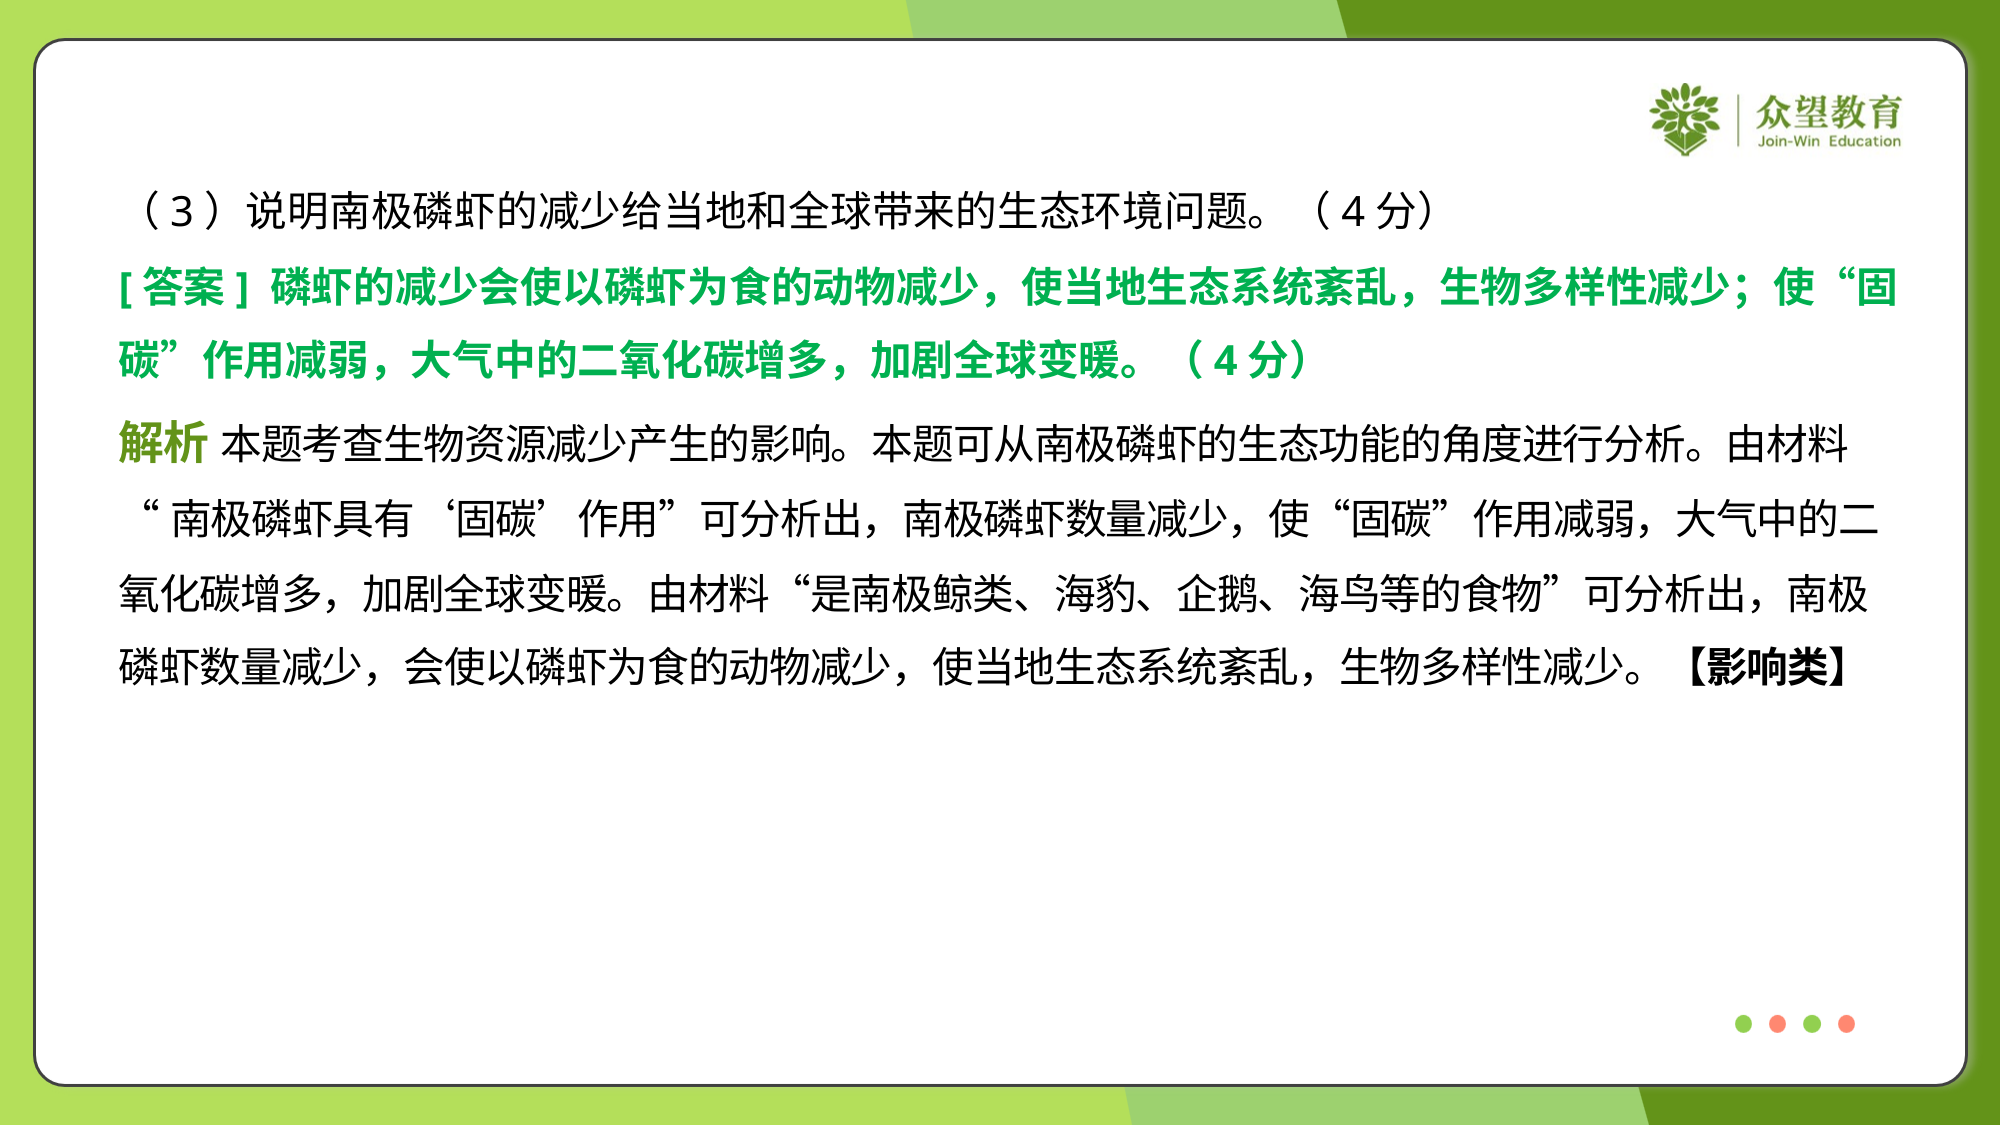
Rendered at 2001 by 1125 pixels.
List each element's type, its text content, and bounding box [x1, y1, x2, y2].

picture [0, 0, 2000, 1125]
text_box （3）说明南极磷虾的减少给当地和全球带来的生态环境问题。（4分） [118, 159, 1883, 227]
text_box 解析 本题考查生物资源减少产生的影响。本题可从南极磷虾的生态功能的角度进行分析。由材料 “南极磷虾具有‘固碳’作用”可分析出，南极磷虾数量减少，使“固碳”作用减弱，大气中的二 氧化碳增多，加剧全球变暖。由材料“是南极鲸类、海豹、企鹅、海鸟等的食物”可分析出，南极 磷虾数量减少，会使以磷虾为食的动物减少，使当地生态系统紊乱，生物多样性减少。【影响类】 [118, 391, 1883, 684]
text_box [答案] 磷虾的减少会使以磷虾为食的动物减少，使当地生态系统紊乱，生物多样性减少；使“固 碳”作用减弱，大气中的二氧化碳增多，加剧全球变暖。（4分） [118, 235, 1883, 376]
